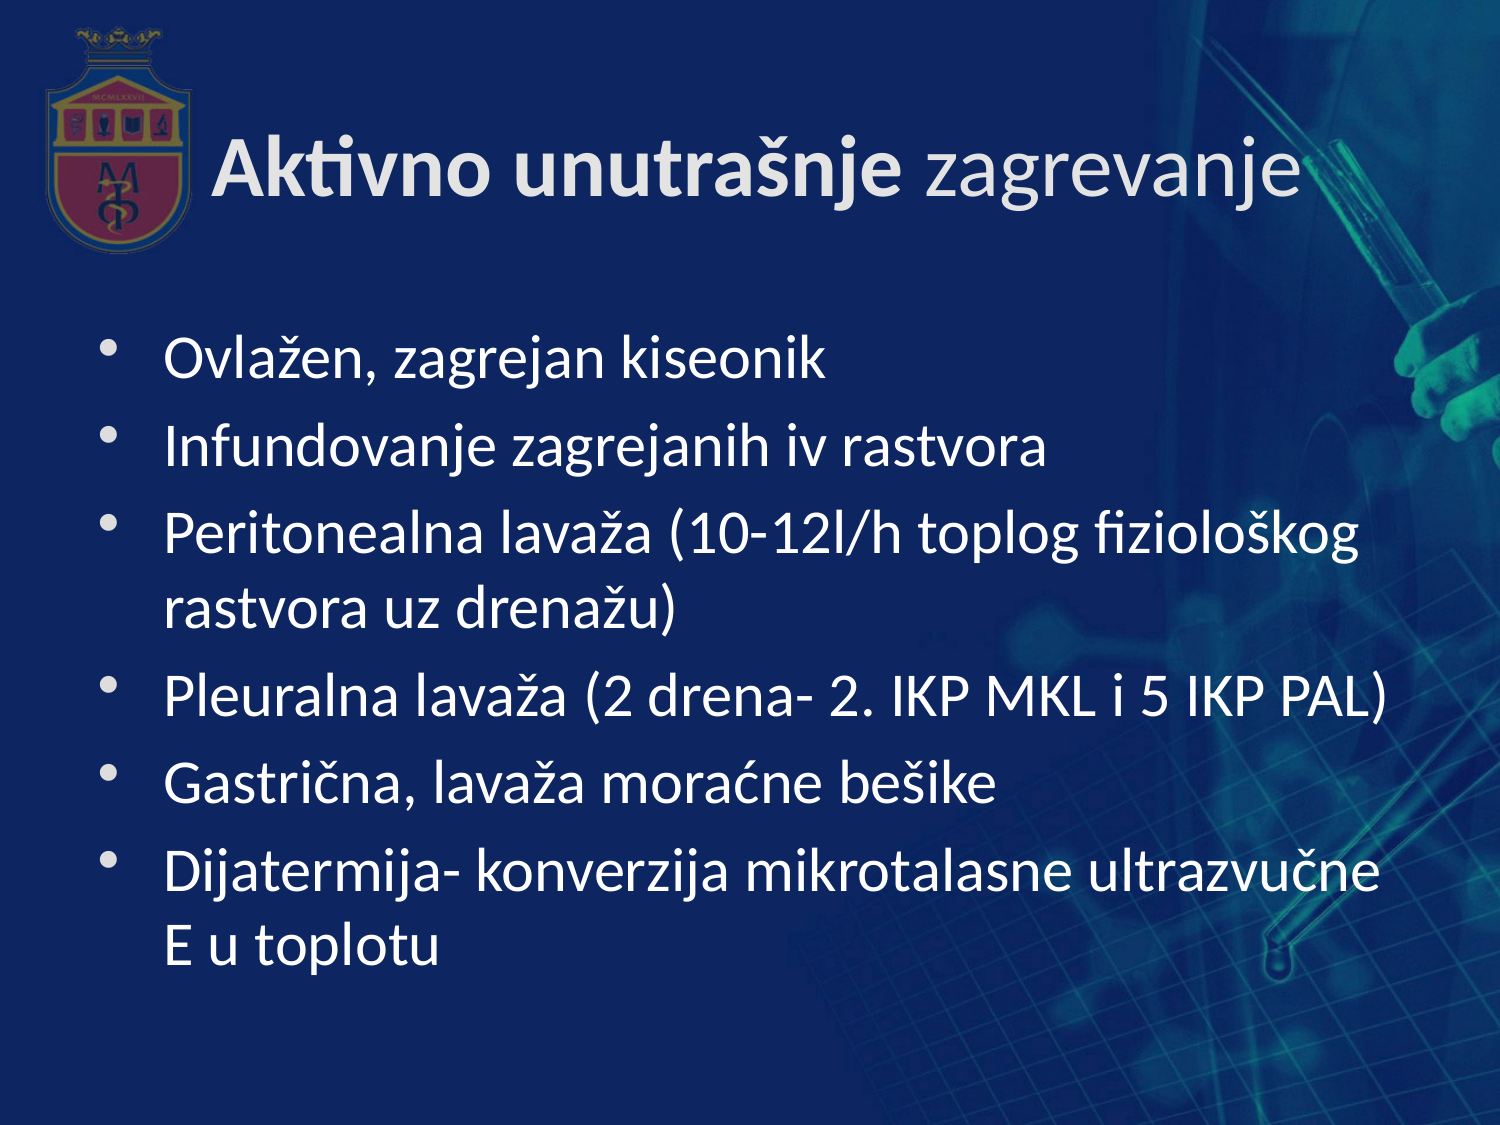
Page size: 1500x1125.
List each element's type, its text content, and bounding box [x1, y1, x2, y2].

title Aktivno unutrašnje zagrevanje [117, 46, 1468, 277]
picture [0, 0, 1500, 1125]
list Ovlažen, zagrejan kiseonik Infundovanje zagrejanih iv rastvora Peritonealna lavaža (10-12l/h toplog fiziološkog rastvora uz drenažu) Pleuralna lavaža (2 drena- 2. IKP MKL i 5 IKP PAL) Gastrična, lavaža moraćne bešike Dijatermija- konverzija mikrotalasne ultrazvučne E u toplotu [75, 308, 1425, 1059]
